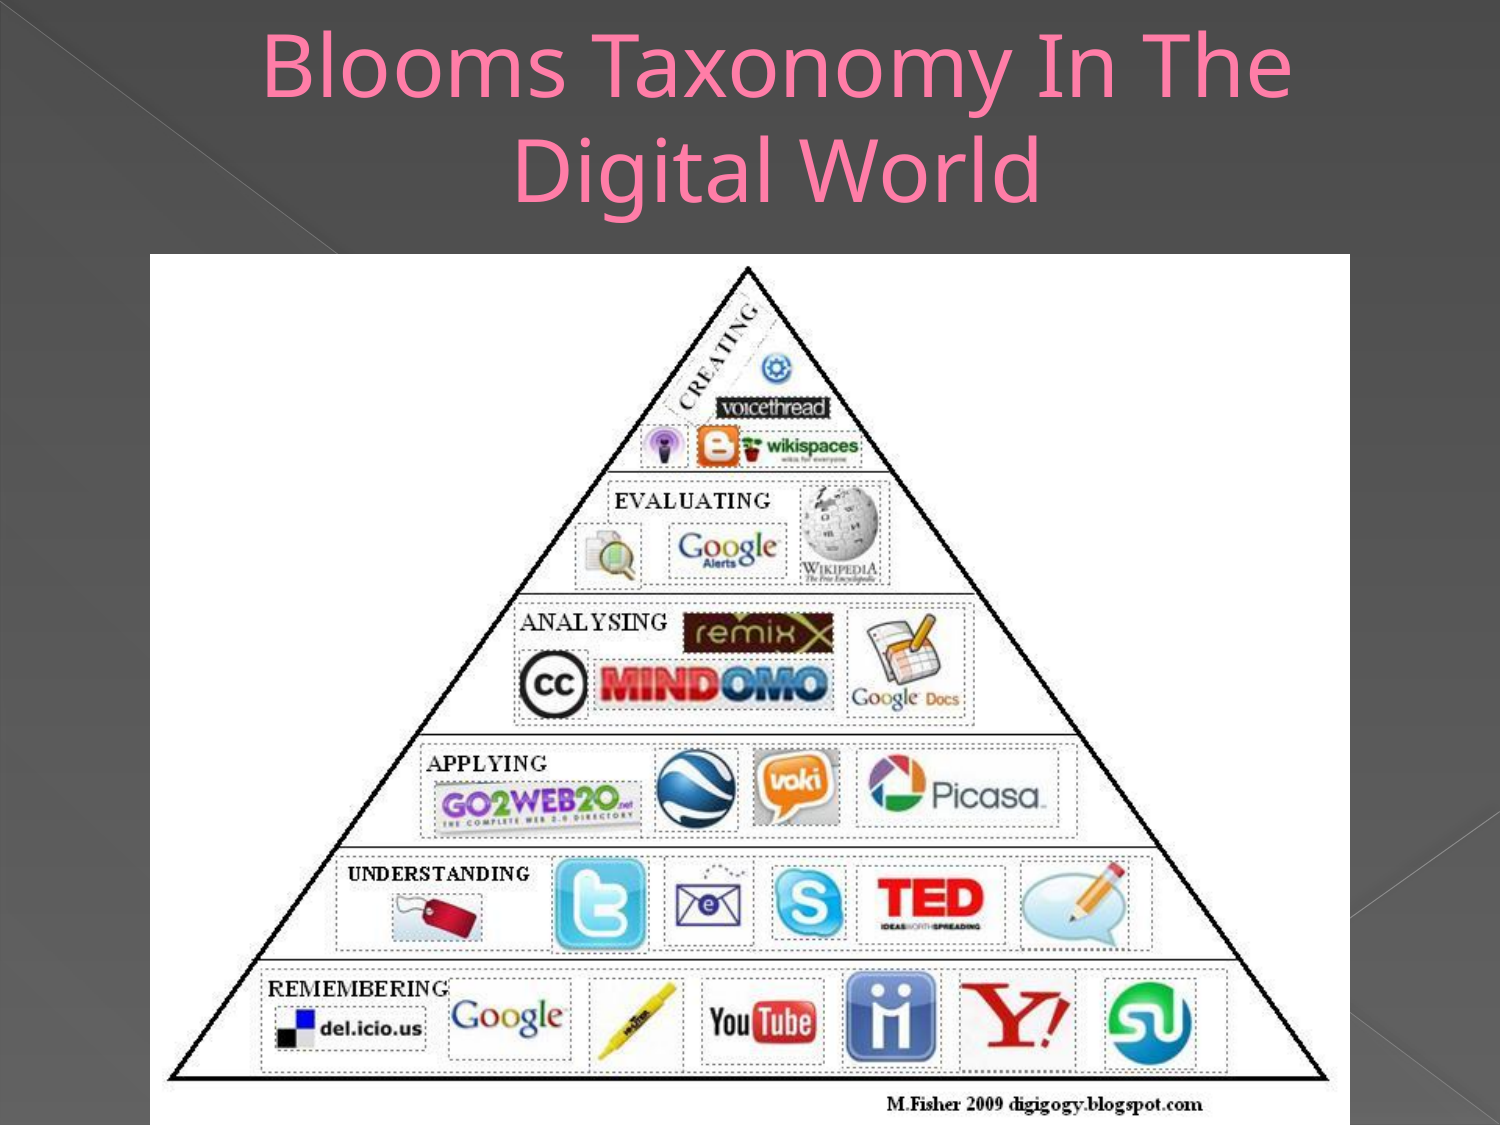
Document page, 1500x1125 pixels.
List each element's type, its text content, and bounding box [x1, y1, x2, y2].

title Blooms Taxonomy In The Digital World [62, 0, 1413, 230]
picture [149, 254, 1351, 1125]
